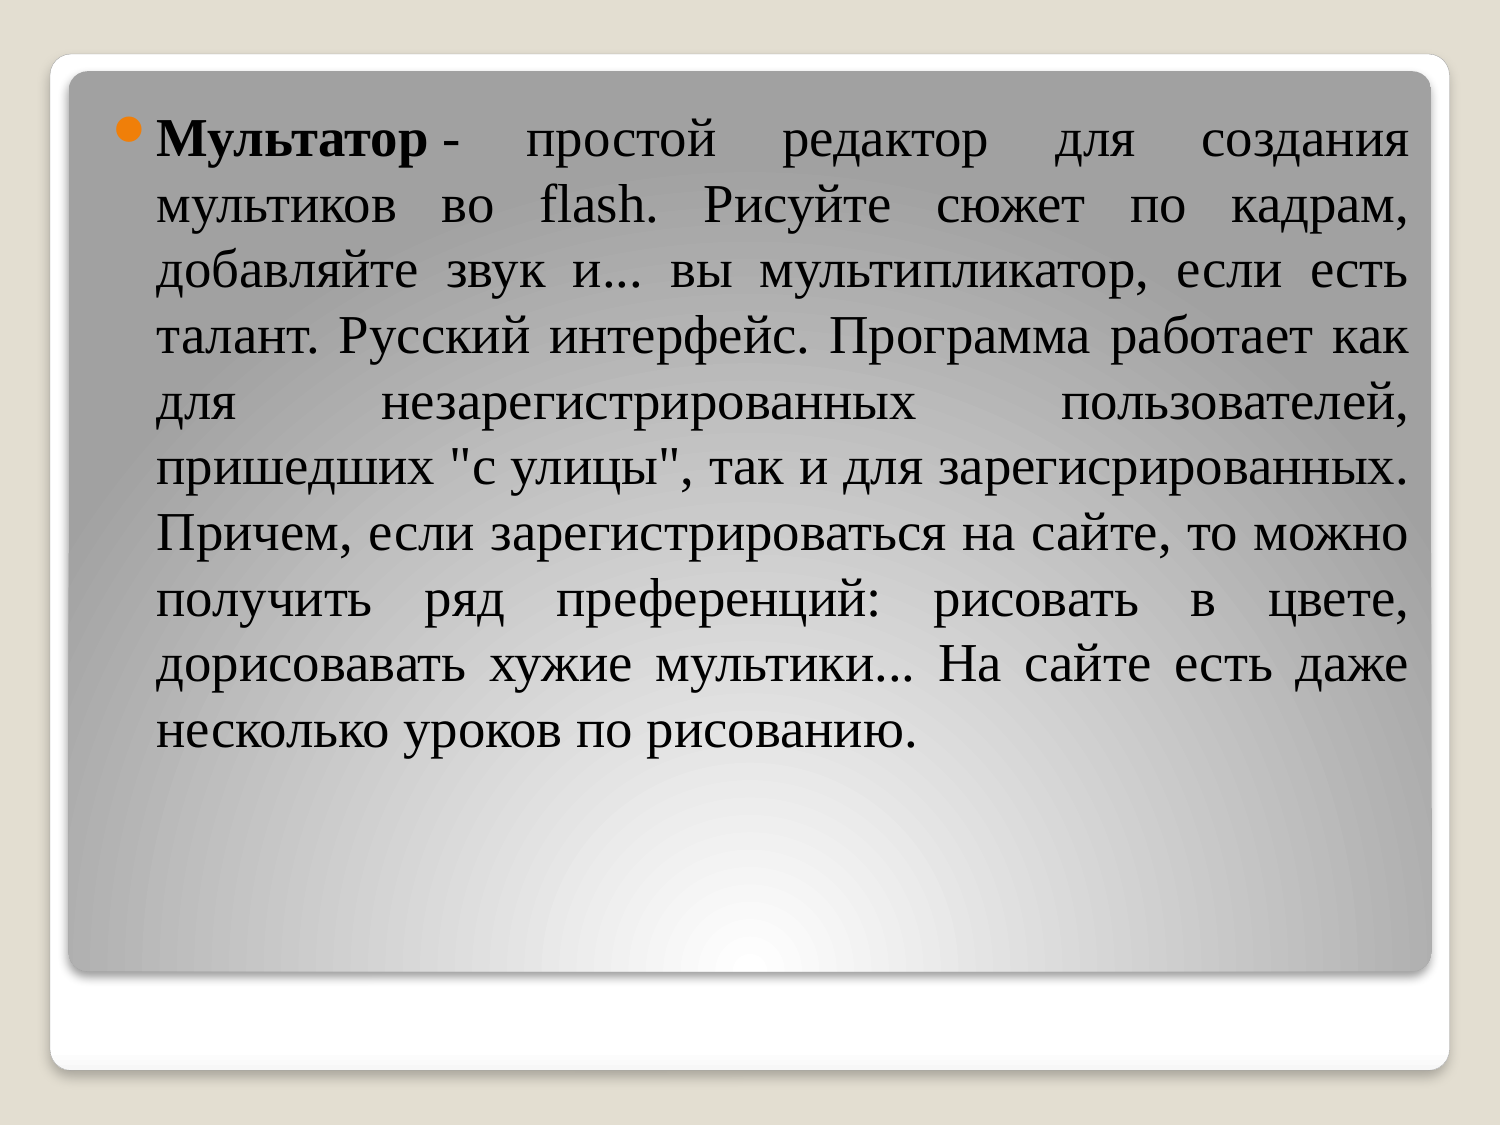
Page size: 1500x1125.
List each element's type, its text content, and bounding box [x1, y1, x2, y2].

list Мультатор - простой редактор для создания мультиков во flash. Рисуйте сюжет по кадрам, добавляйте звук и... вы мультипликатор, если есть талант. Русский интерфейс. Программа работает как для незарегистрированных пользователей, пришедших "с улицы", так и для зарегисрированных. Причем, если зарегистрироваться на сайте, то можно получить ряд преференций: рисовать в цвете, дорисовавать хужие мультики... На сайте есть даже несколько уроков по рисованию. [82, 86, 1425, 774]
